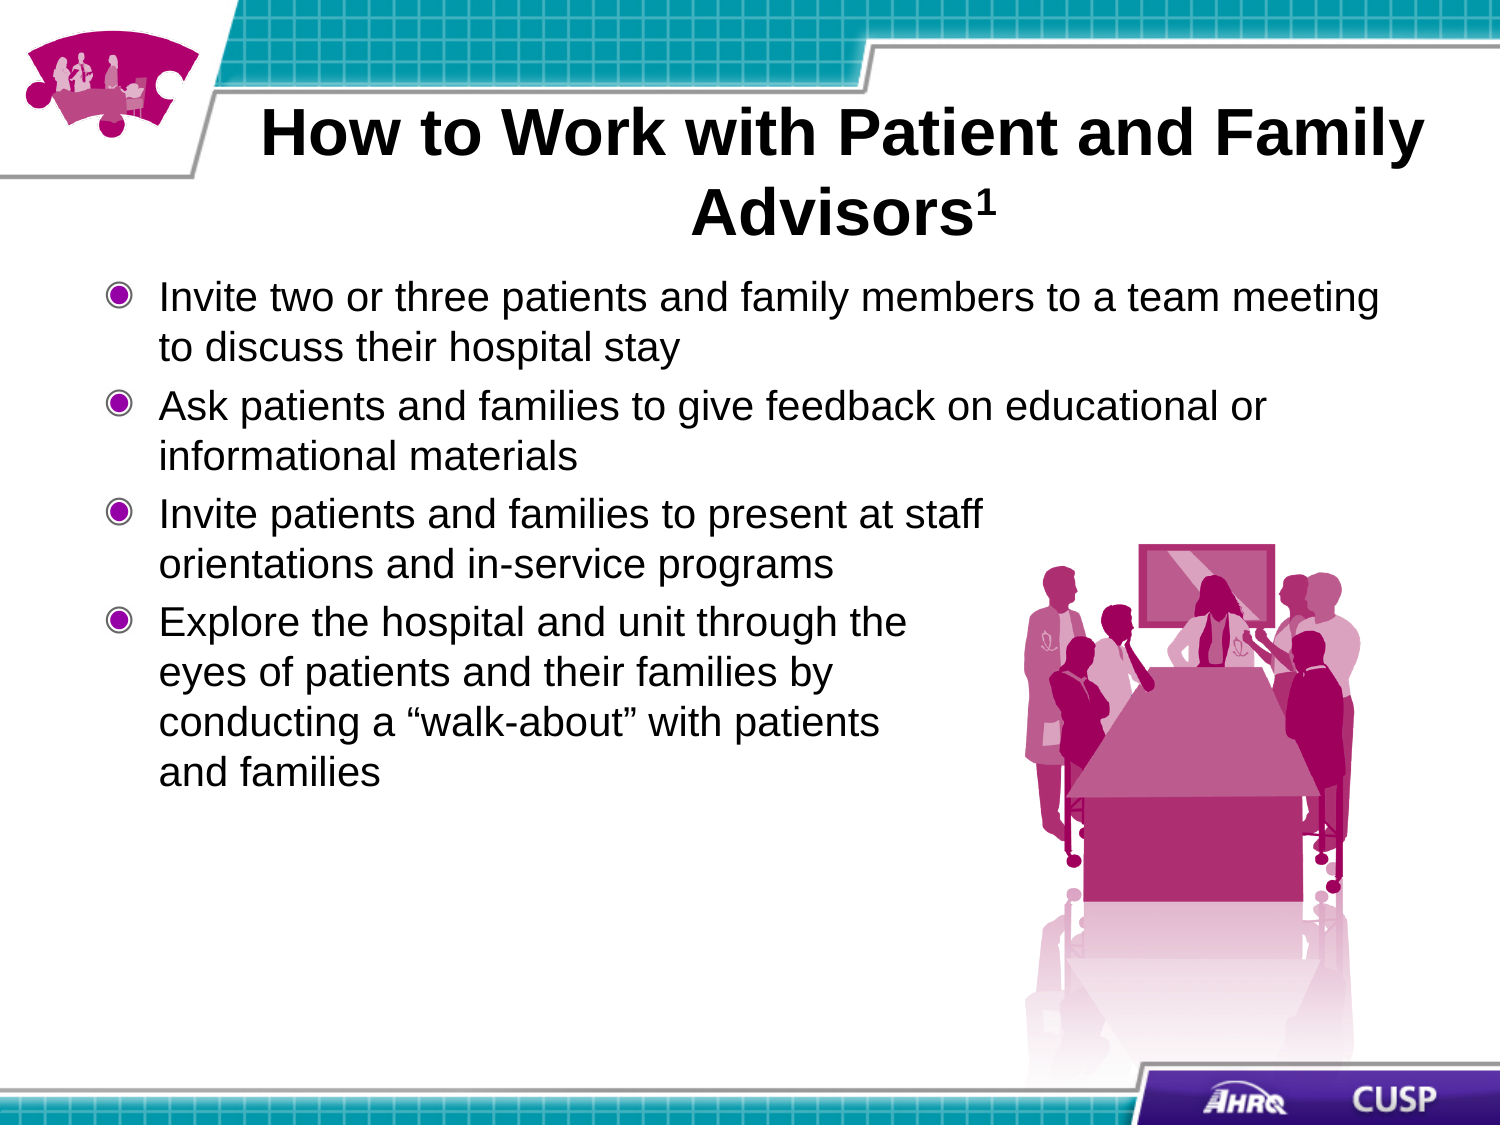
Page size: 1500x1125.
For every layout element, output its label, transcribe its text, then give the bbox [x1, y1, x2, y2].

list Invite two or three patients and family members to a team meeting to discuss their hospital stay Ask patients and families to give feedback on educational or informational materials Invite patients and families to present at staff orientations and in-service programs Explore the hospital and unit through the eyes of patients and their families by conducting a “walk-about” with patients and families [87, 262, 1425, 938]
picture [0, 0, 1500, 1125]
title How to Work with Patient and Family Advisors1 [212, 75, 1475, 263]
